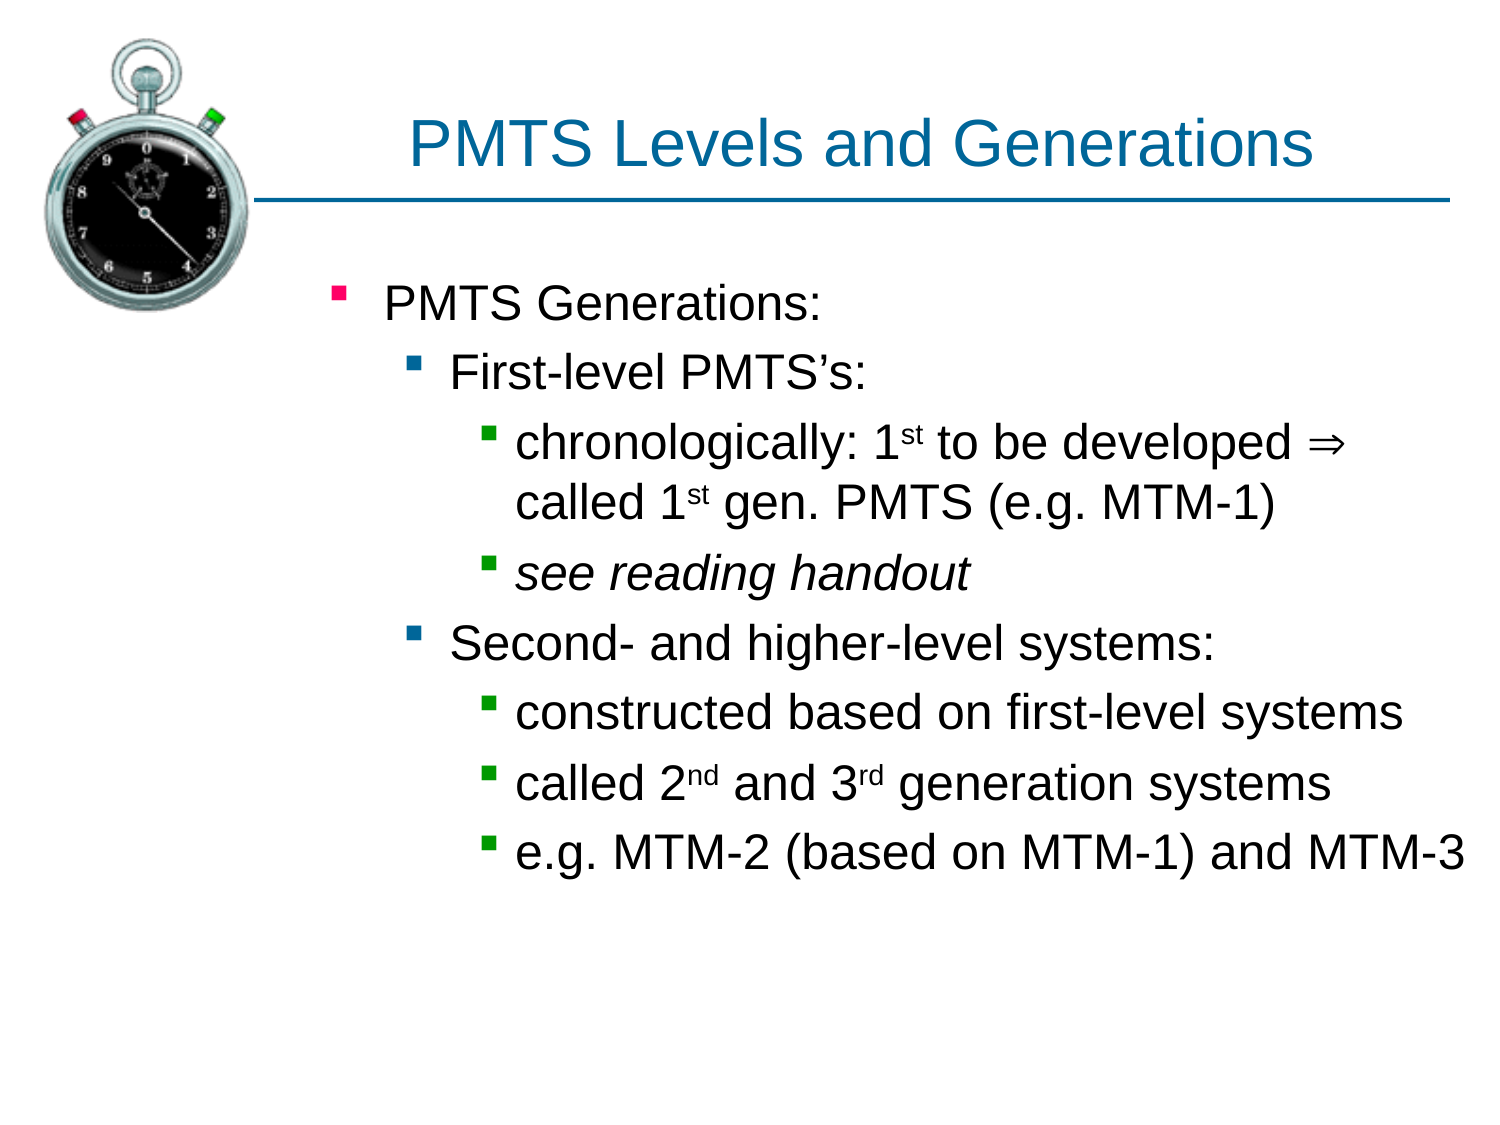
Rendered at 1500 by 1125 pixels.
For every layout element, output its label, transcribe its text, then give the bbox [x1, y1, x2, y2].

list PMTS Generations: First-level PMTS’s: chronologically: 1st to be developed  called 1st gen. PMTS (e.g. MTM-1) see reading handout Second- and higher-level systems: constructed based on first-level systems called 2nd and 3rd generation systems e.g. MTM-2 (based on MTM-1) and MTM-3 [312, 262, 1488, 1088]
picture [37, 37, 254, 313]
title PMTS Levels and Generations [275, 37, 1450, 188]
